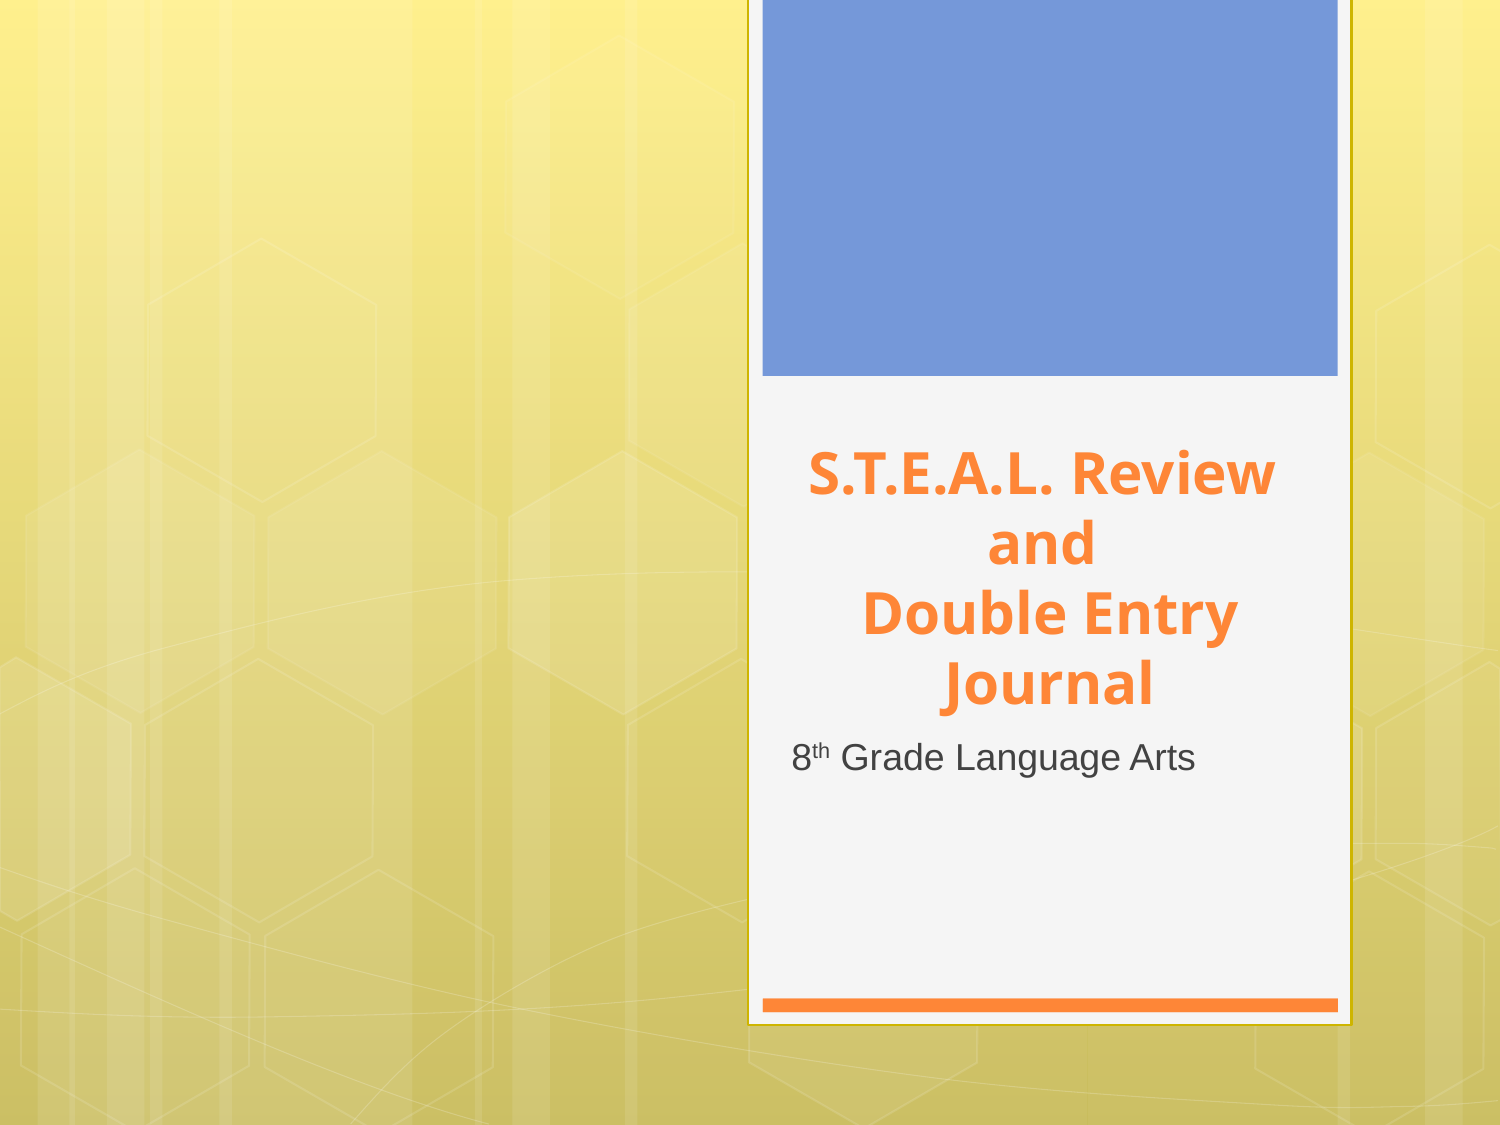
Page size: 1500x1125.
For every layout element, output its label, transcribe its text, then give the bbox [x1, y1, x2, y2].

title S.T.E.A.L. Review and Double Entry Journal [750, 444, 1350, 724]
subtitle 8th Grade Language Arts [776, 725, 1320, 933]
